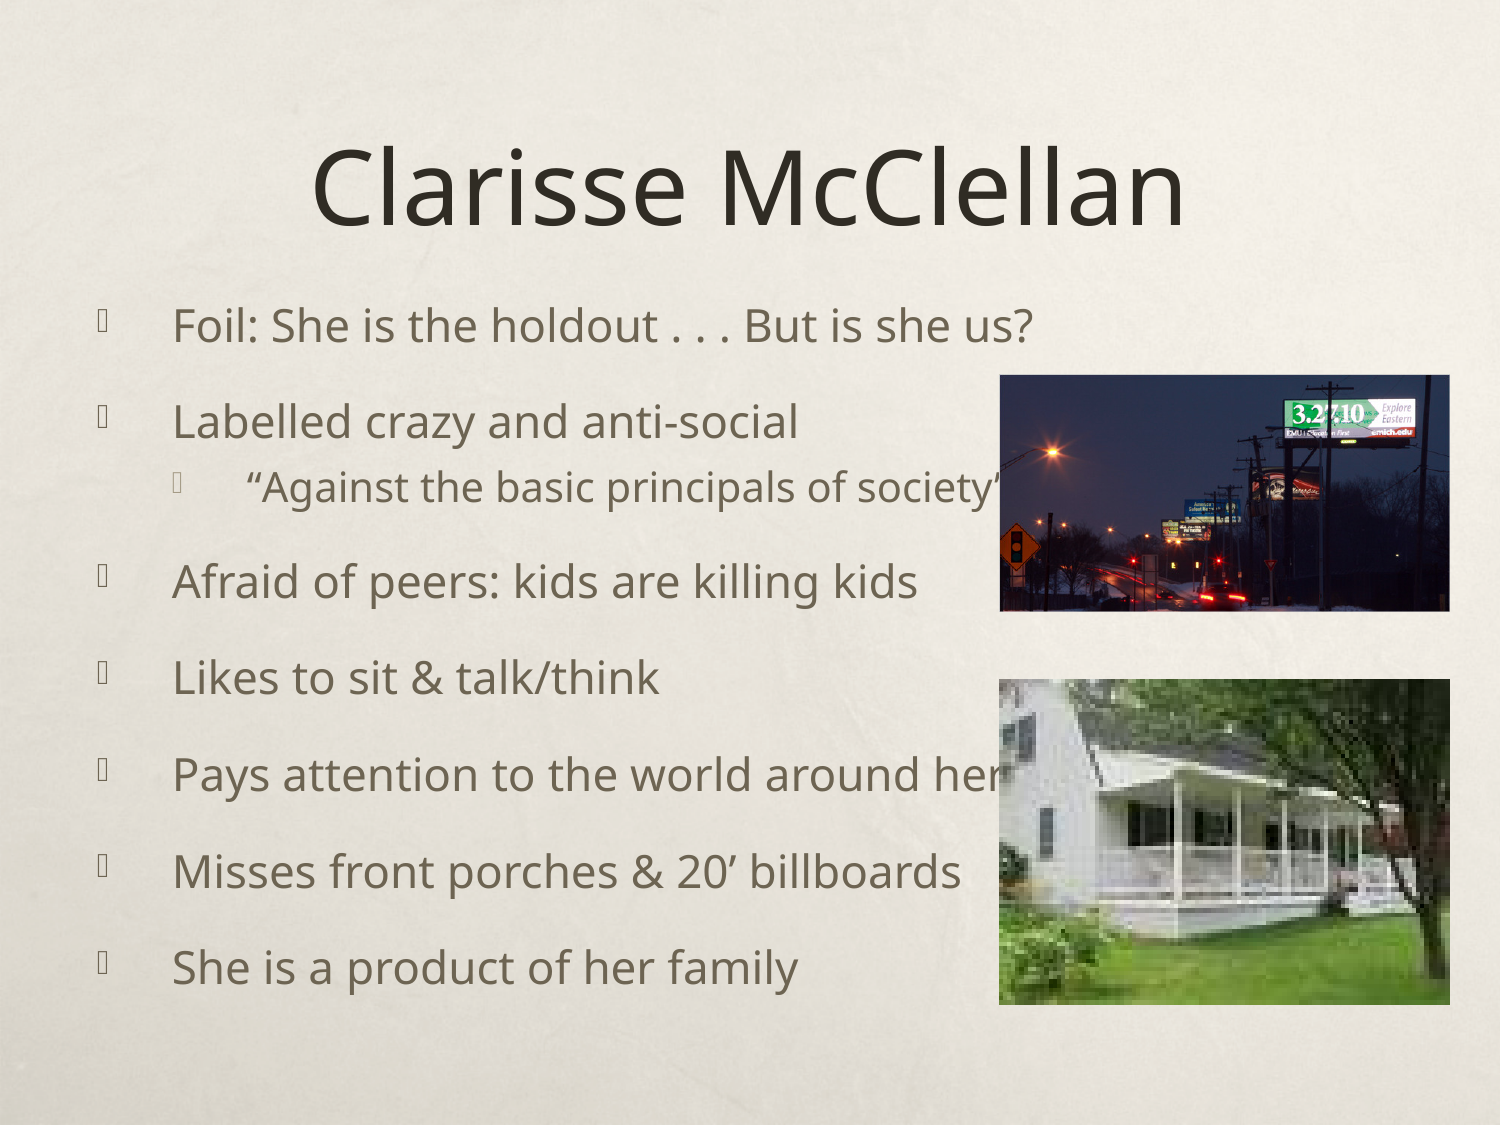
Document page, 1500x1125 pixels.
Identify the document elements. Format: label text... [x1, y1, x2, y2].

picture [998, 373, 1452, 613]
list Foil: She is the holdout . . . But is she us? Labelled crazy and anti-social “Against the basic principals of society” Afraid of peers: kids are killing kids Likes to sit & talk/think Pays attention to the world around her Misses front porches & 20’ billboards She is a product of her family [81, 288, 1419, 1005]
picture [998, 678, 1452, 1007]
title Clarisse McClellan [81, 15, 1419, 254]
